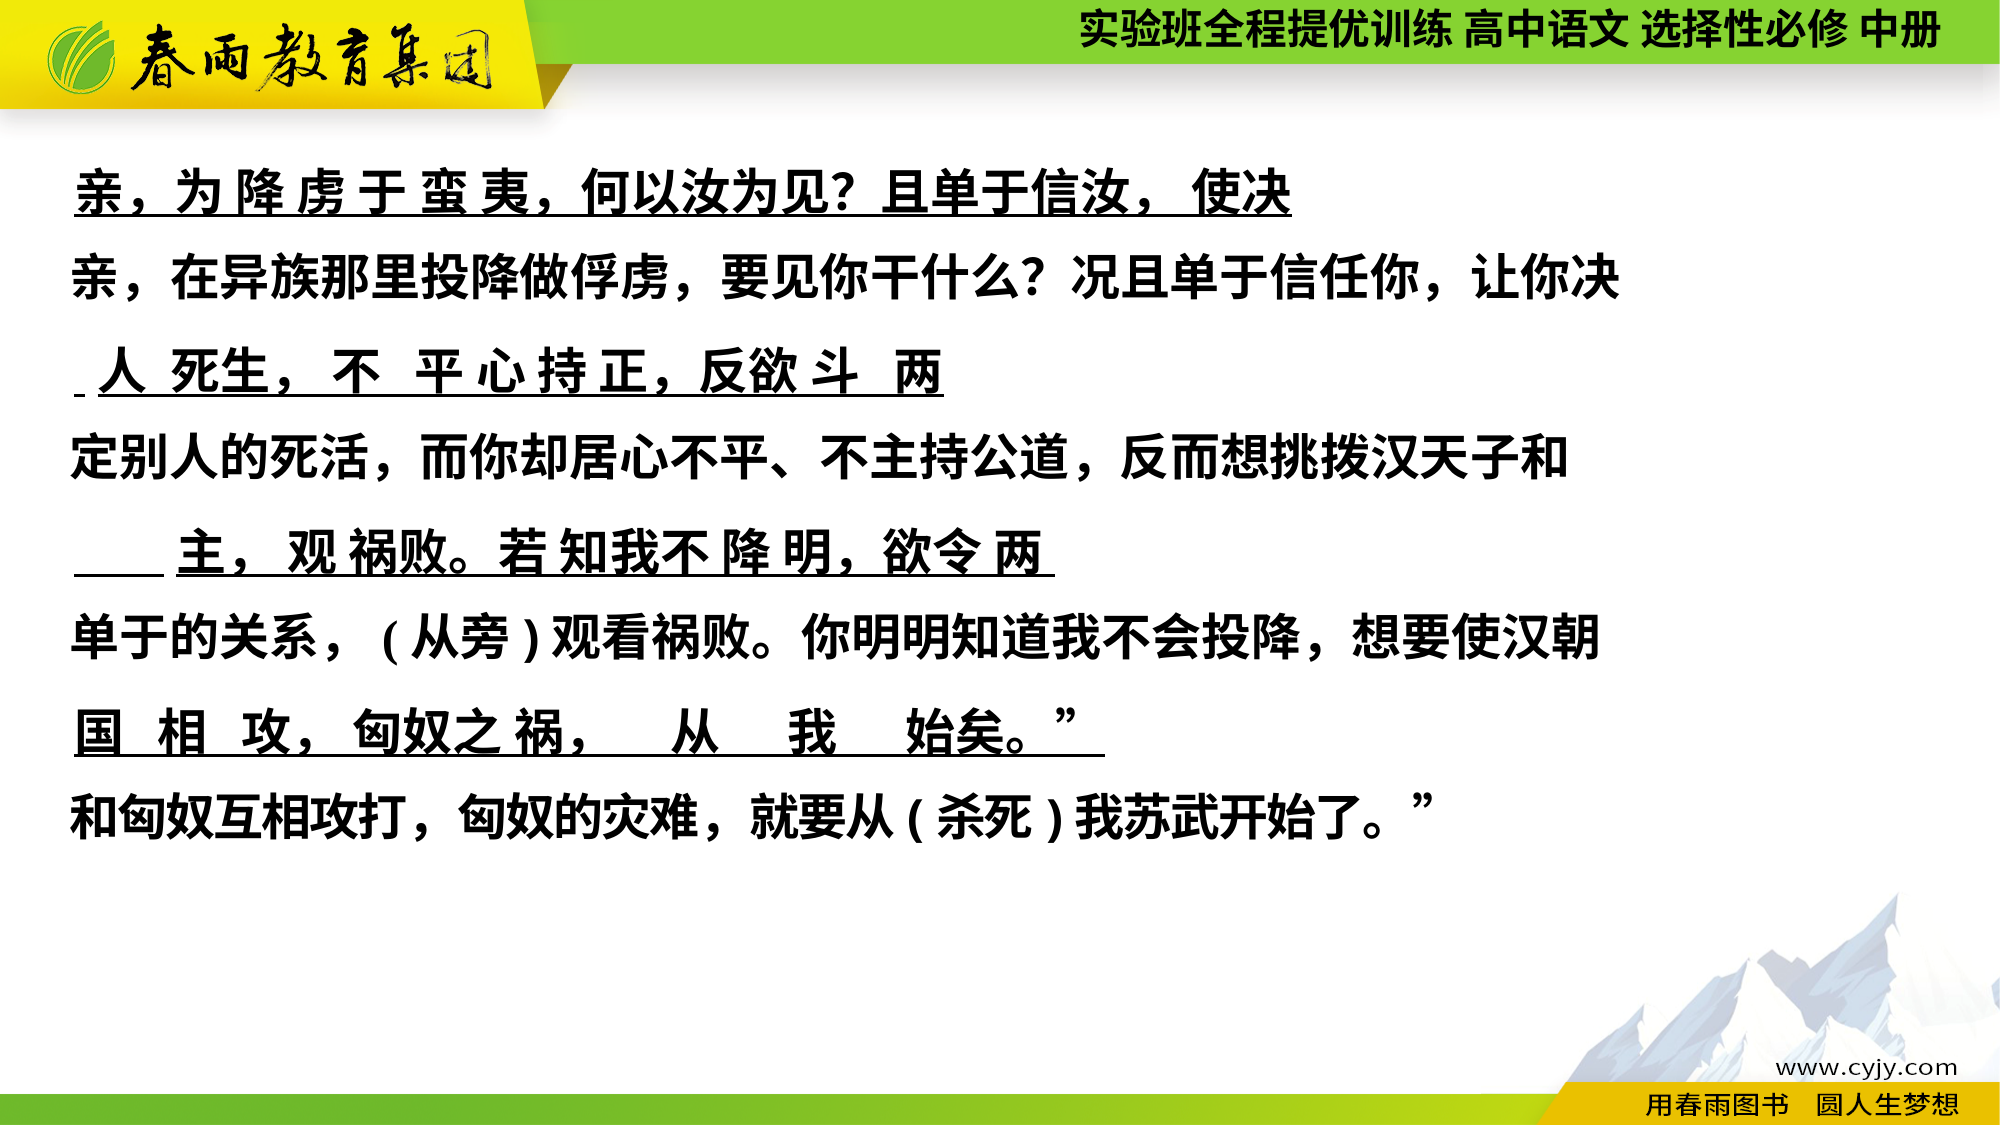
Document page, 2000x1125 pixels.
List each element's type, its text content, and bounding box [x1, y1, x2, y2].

text_box 亲，在异族那里投降做俘虏，要见你干什么？况且单于信任你，让你决 定别人的死活，而你却居心不平、不主持公道，反而想挑拨汉天子和 单于的关系，(从旁)观看祸败。你明明知道我不会投降，想要使汉朝 和匈奴互相攻打，匈奴的灾难，就要从(杀死)我苏武开始了。” [54, 208, 1939, 853]
picture [0, 0, 2000, 1125]
